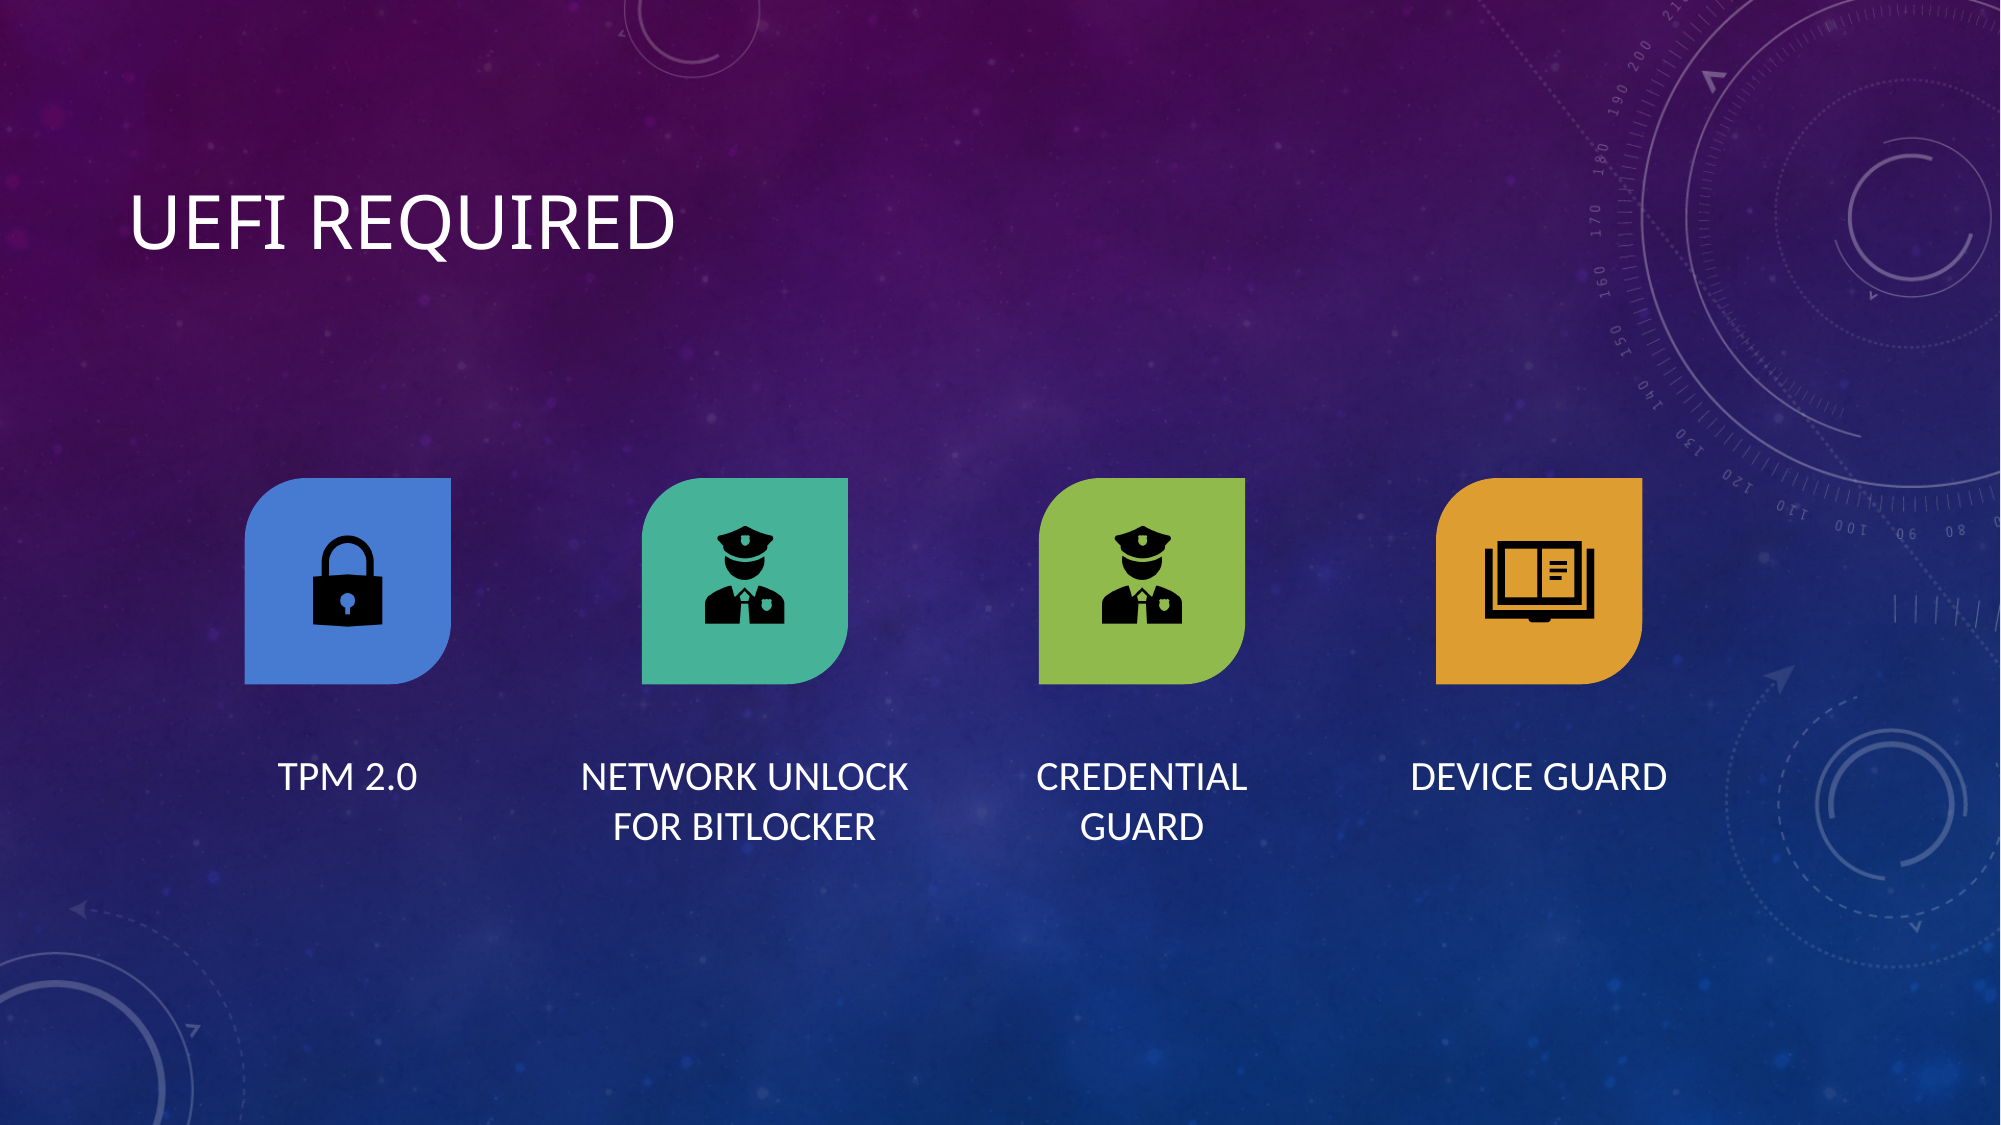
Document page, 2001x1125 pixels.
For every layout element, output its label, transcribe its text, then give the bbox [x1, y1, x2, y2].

title UEFI required [112, 99, 1775, 339]
picture [0, 0, 2001, 1125]
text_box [112, 394, 1775, 951]
